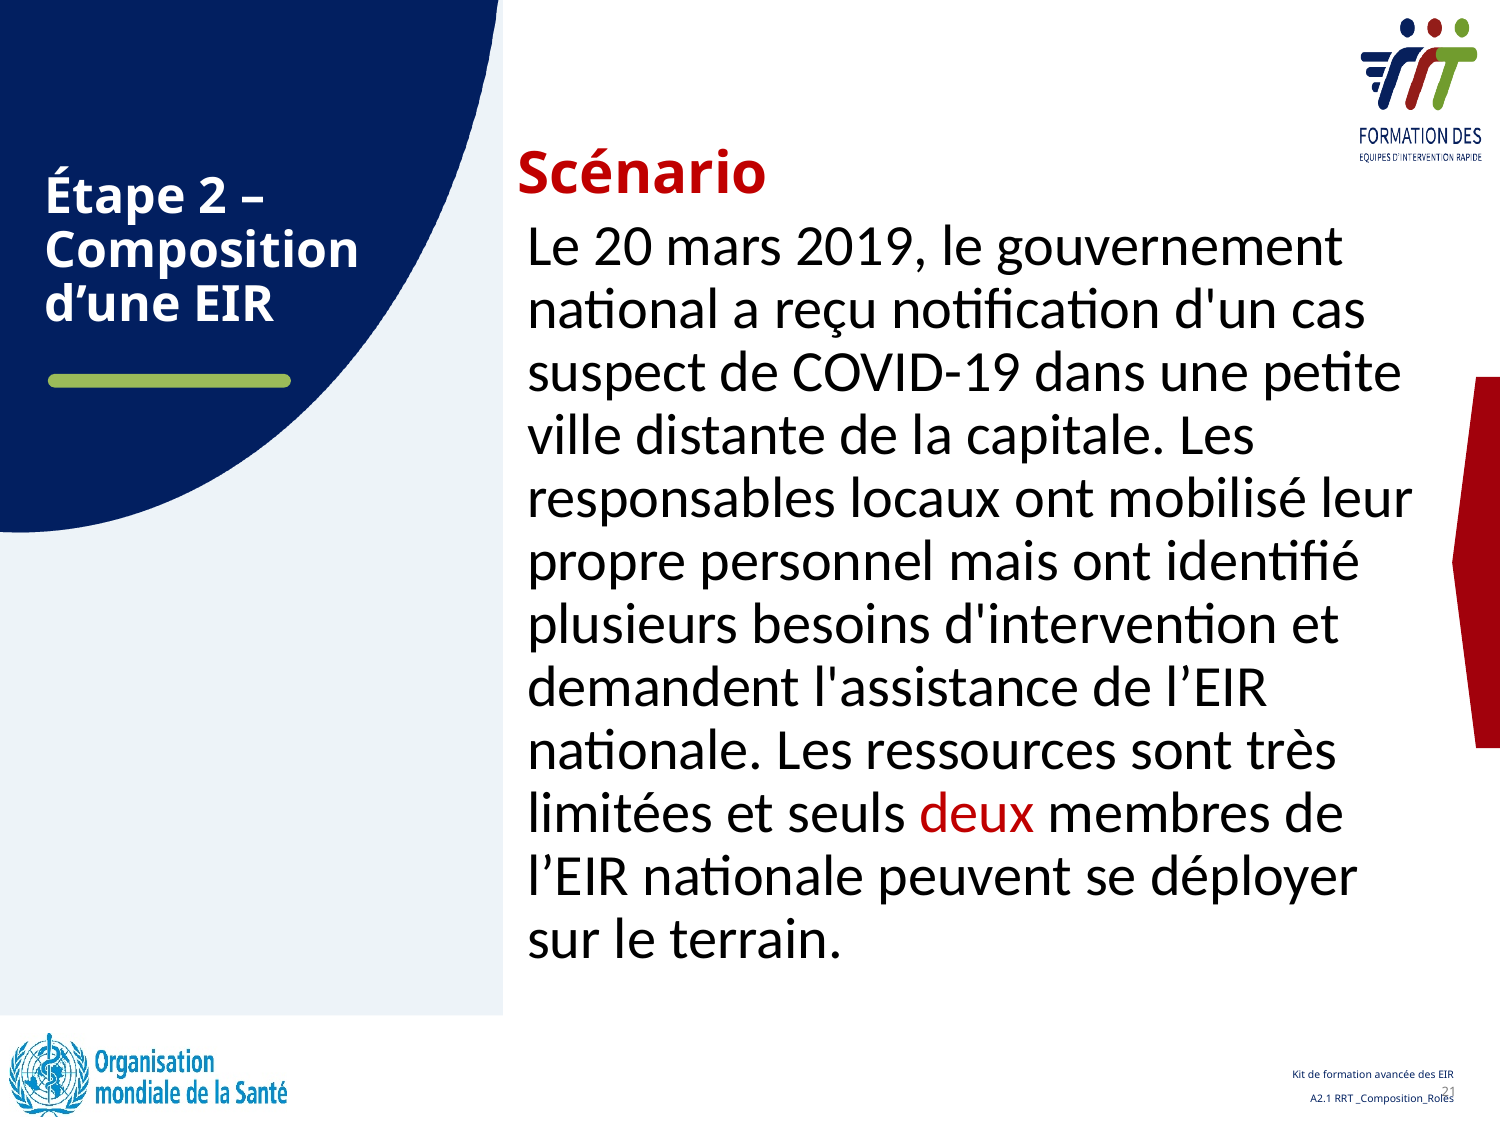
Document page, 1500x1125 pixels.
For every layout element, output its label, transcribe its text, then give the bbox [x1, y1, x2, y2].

text_box [47, 373, 291, 388]
picture [281, 1090, 287, 1100]
picture [50, 1048, 56, 1059]
text_box Scénario [512, 129, 1265, 211]
slide_number 21 [1412, 1038, 1445, 1125]
picture [0, 0, 503, 538]
picture [9, 1033, 287, 1117]
list Le 20 mars 2019, le gouvernement national a reçu notification d'un cas suspect de COVID-19 dans une petite ville distante de la capitale. Les responsables locaux ont mobilisé leur propre personnel mais ont identifié plusieurs besoins d'intervention et demandent l'assistance de l’EIR nationale. Les ressources sont très limitées et seuls deux membres de l’EIR nationale peuvent se déployer sur le terrain. [512, 208, 1439, 741]
title Étape 2 – Composition d’une EIR [39, 161, 504, 400]
picture [1359, 17, 1482, 163]
